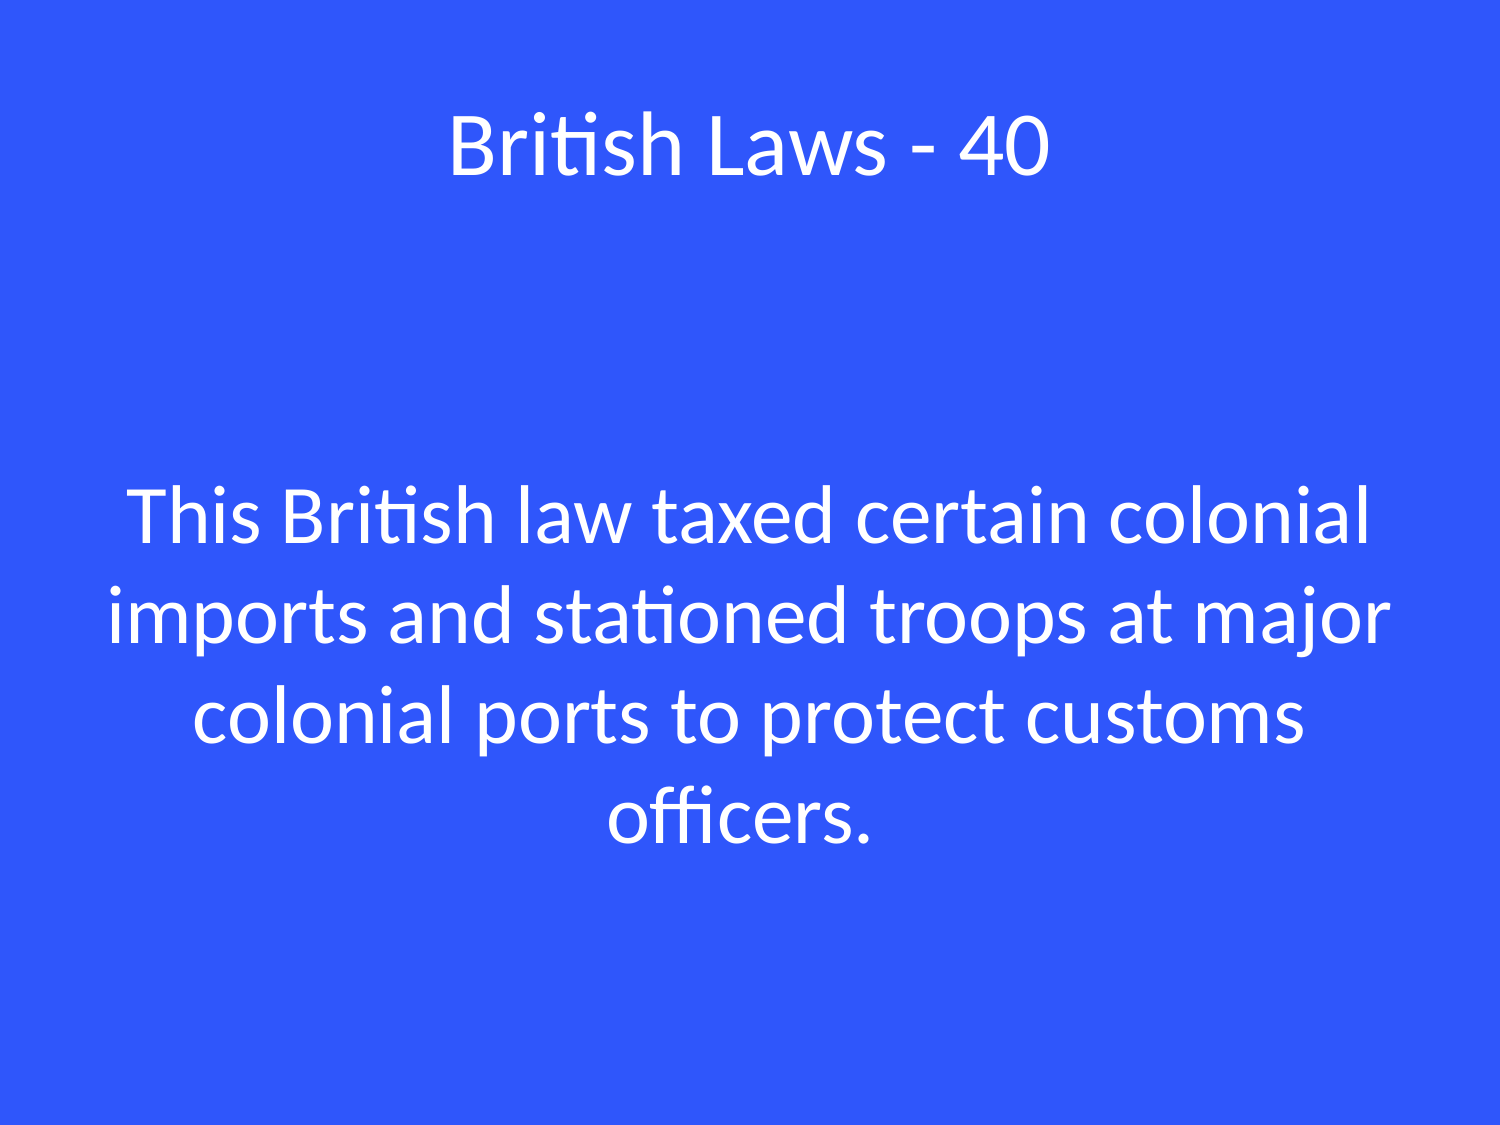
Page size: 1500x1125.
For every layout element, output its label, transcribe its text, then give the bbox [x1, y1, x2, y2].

title British Laws - 40 [75, 45, 1425, 233]
list This British law taxed certain colonial imports and stationed troops at major colonial ports to protect customs officers. [75, 262, 1425, 1005]
